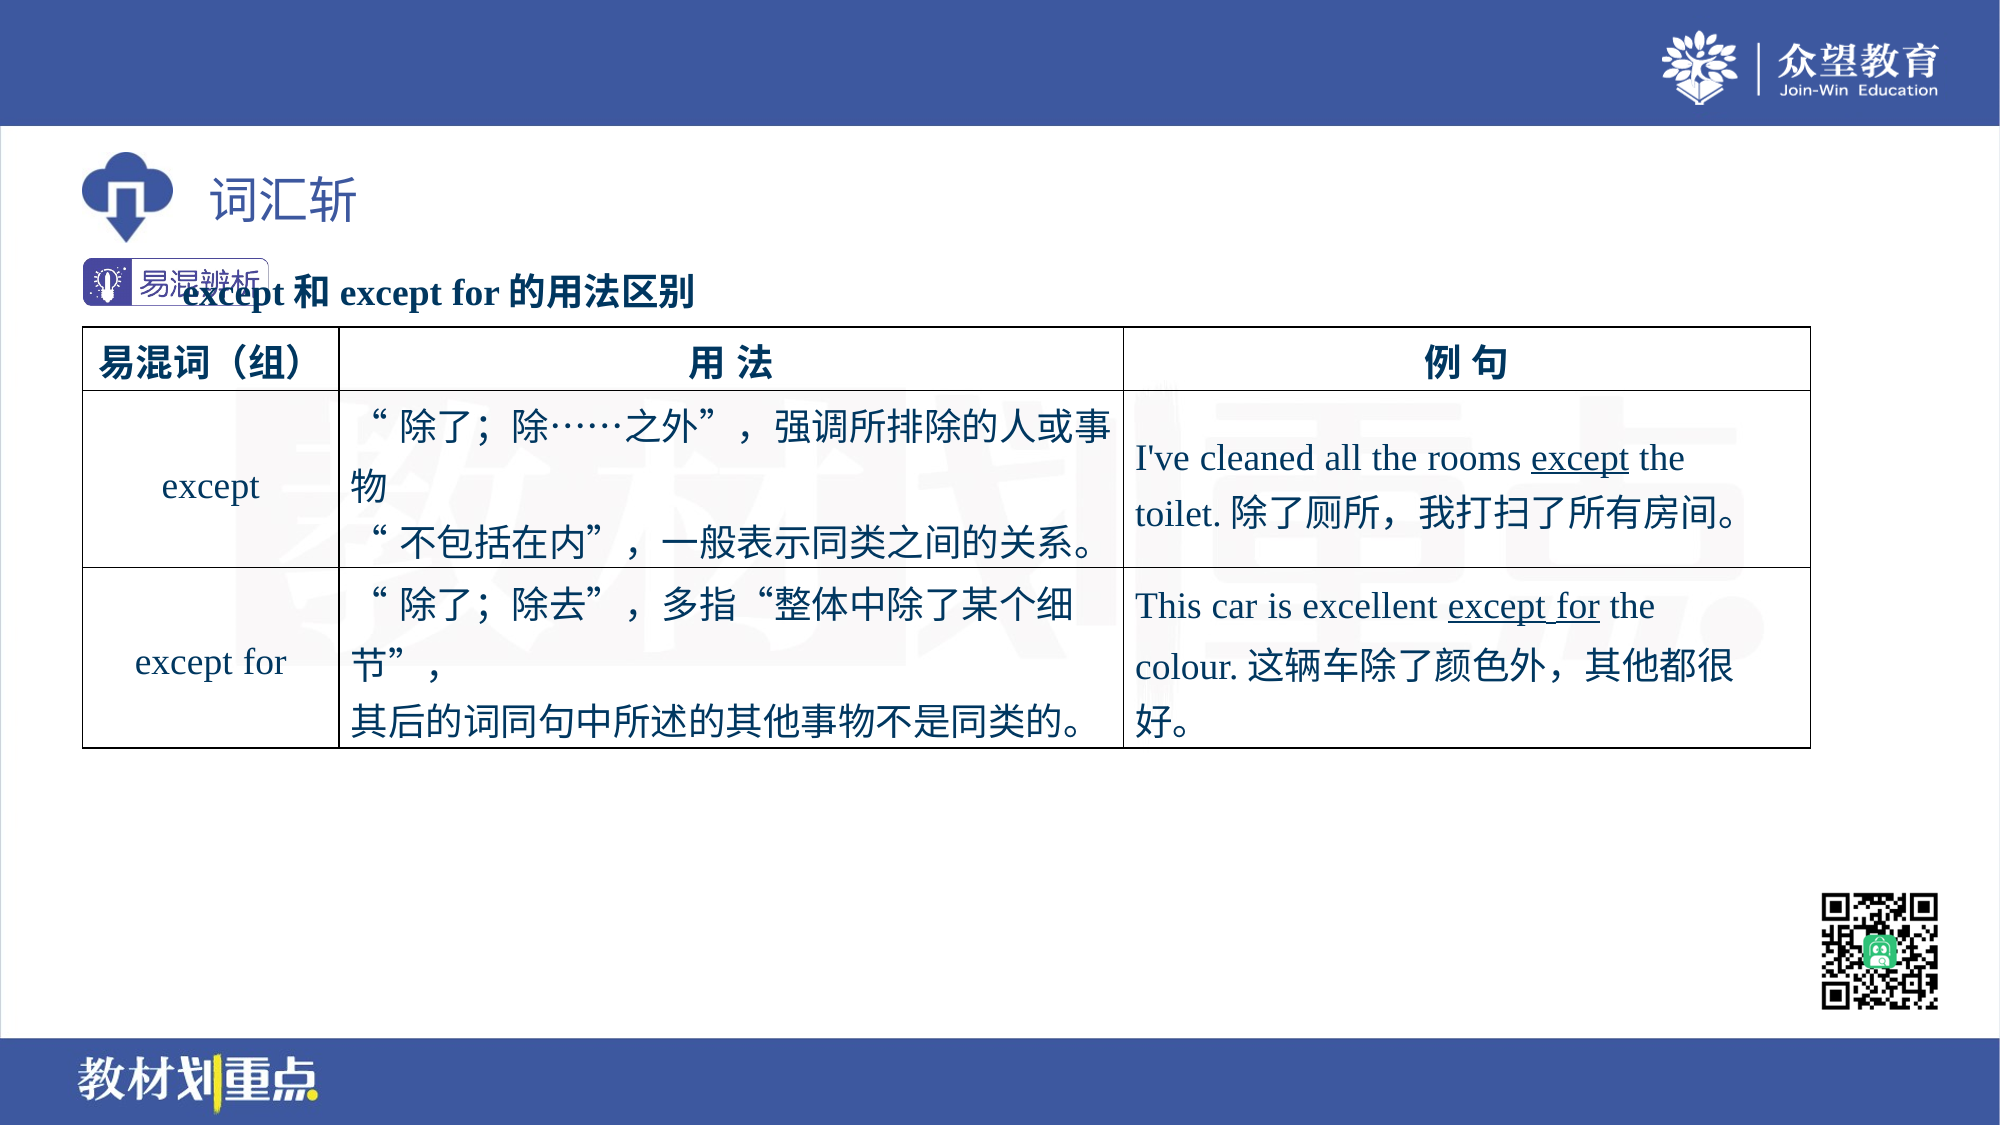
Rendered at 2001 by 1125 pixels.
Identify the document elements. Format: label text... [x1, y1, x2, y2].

picture [0, 0, 2000, 1125]
table_cell This car is excellent except for the colour.这辆车除了颜色外，其他都很 好。 [1124, 568, 1810, 747]
table_header 易混词（组） [83, 328, 338, 390]
table_cell “除了；除去”，多指“整体中除了某个细节”， 其后的词同句中所述的其他事物不是同类的。 [340, 568, 1123, 747]
table_cell I've cleaned all the rooms except the toilet.除了厕所，我打扫了所有房间。 [1124, 391, 1810, 567]
table_header 例 句 [1124, 328, 1810, 390]
text_box except和except for的用法区别 [82, 248, 1817, 306]
table_cell except for [83, 568, 338, 747]
table_cell “除了；除……之外”，强调所排除的人或事物 “不包括在内”，一般表示同类之间的关系。 [340, 391, 1123, 567]
table_cell except [83, 391, 338, 567]
table_header 用 法 [340, 328, 1123, 390]
